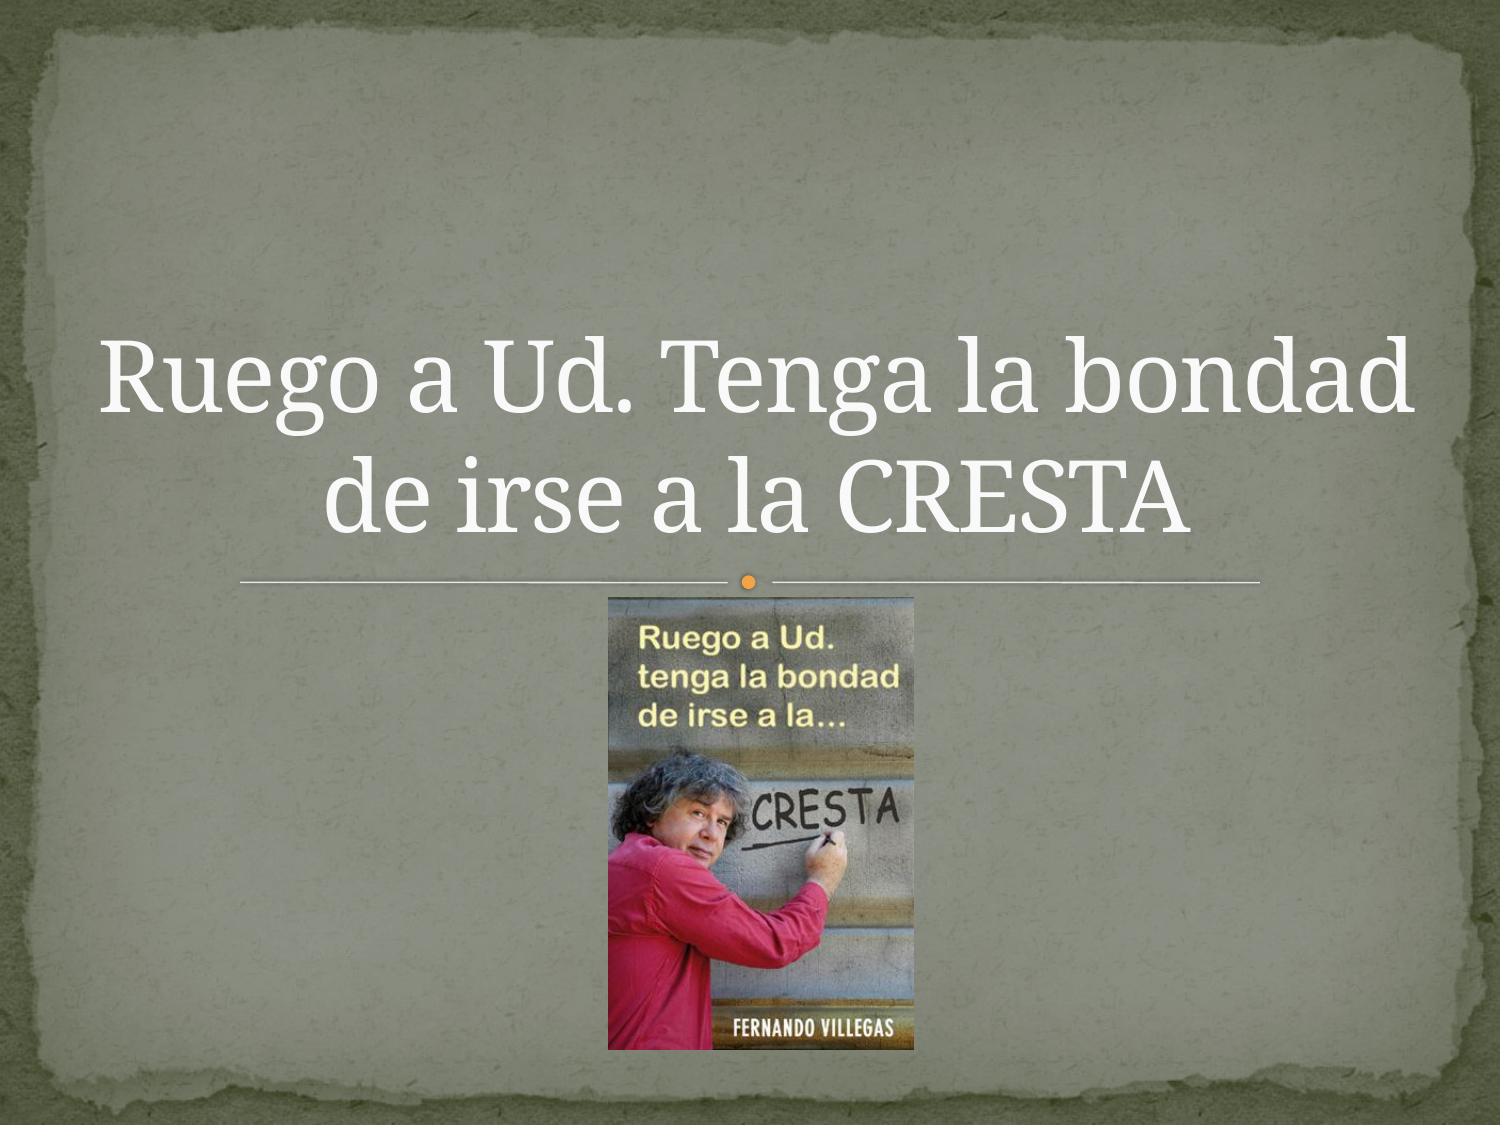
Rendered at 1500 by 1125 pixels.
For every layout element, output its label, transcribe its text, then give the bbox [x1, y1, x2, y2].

picture [608, 597, 914, 1050]
title Ruego a Ud. Tenga la bondad de irse a la CRESTA [74, 235, 1438, 561]
